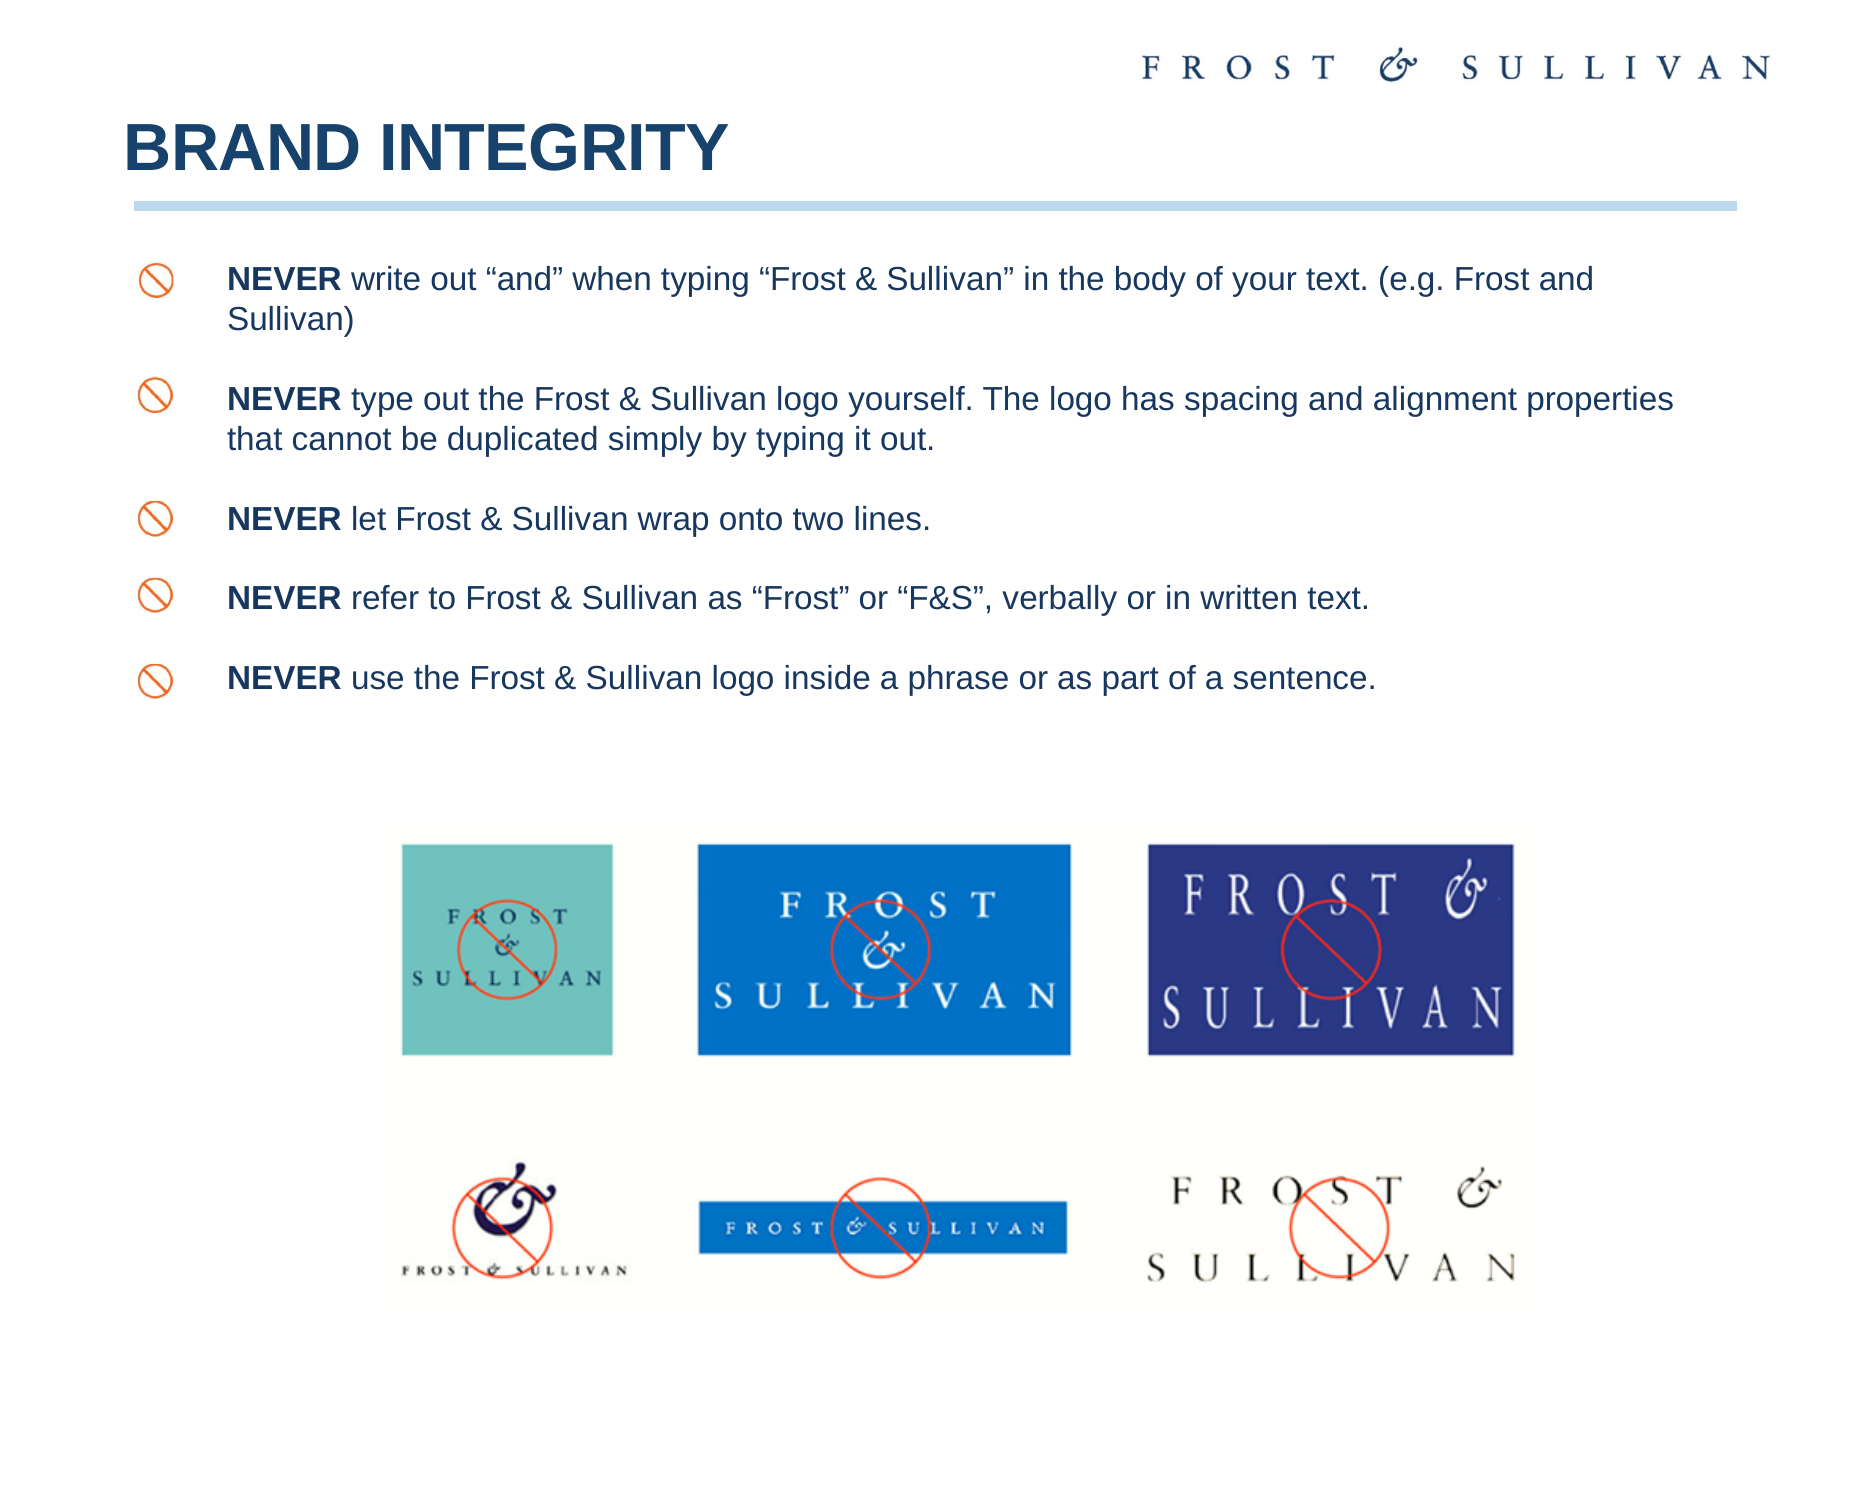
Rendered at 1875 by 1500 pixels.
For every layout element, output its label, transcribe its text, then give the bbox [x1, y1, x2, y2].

text_box [137, 262, 174, 299]
text_box NEVER write out “and” when typing “Frost & Sullivan” in the body of your text. (e.g. Frost and Sullivan) NEVER type out the Frost & Sullivan logo yourself. The logo has spacing and alignment properties that cannot be duplicated simply by typing it out. NEVER let Frost & Sullivan wrap onto two lines. NEVER refer to Frost & Sullivan as “Frost” or “F&S”, verbally or in written text. NEVER use the Frost & Sullivan logo inside a phrase or as part of a sentence. [212, 249, 1713, 704]
picture [387, 826, 1541, 1313]
text_box [137, 576, 173, 613]
text_box [137, 499, 173, 537]
title BRAND INTEGRITY [121, 102, 1838, 355]
text_box [137, 376, 173, 413]
picture [1139, 44, 1773, 83]
text_box [137, 662, 173, 699]
